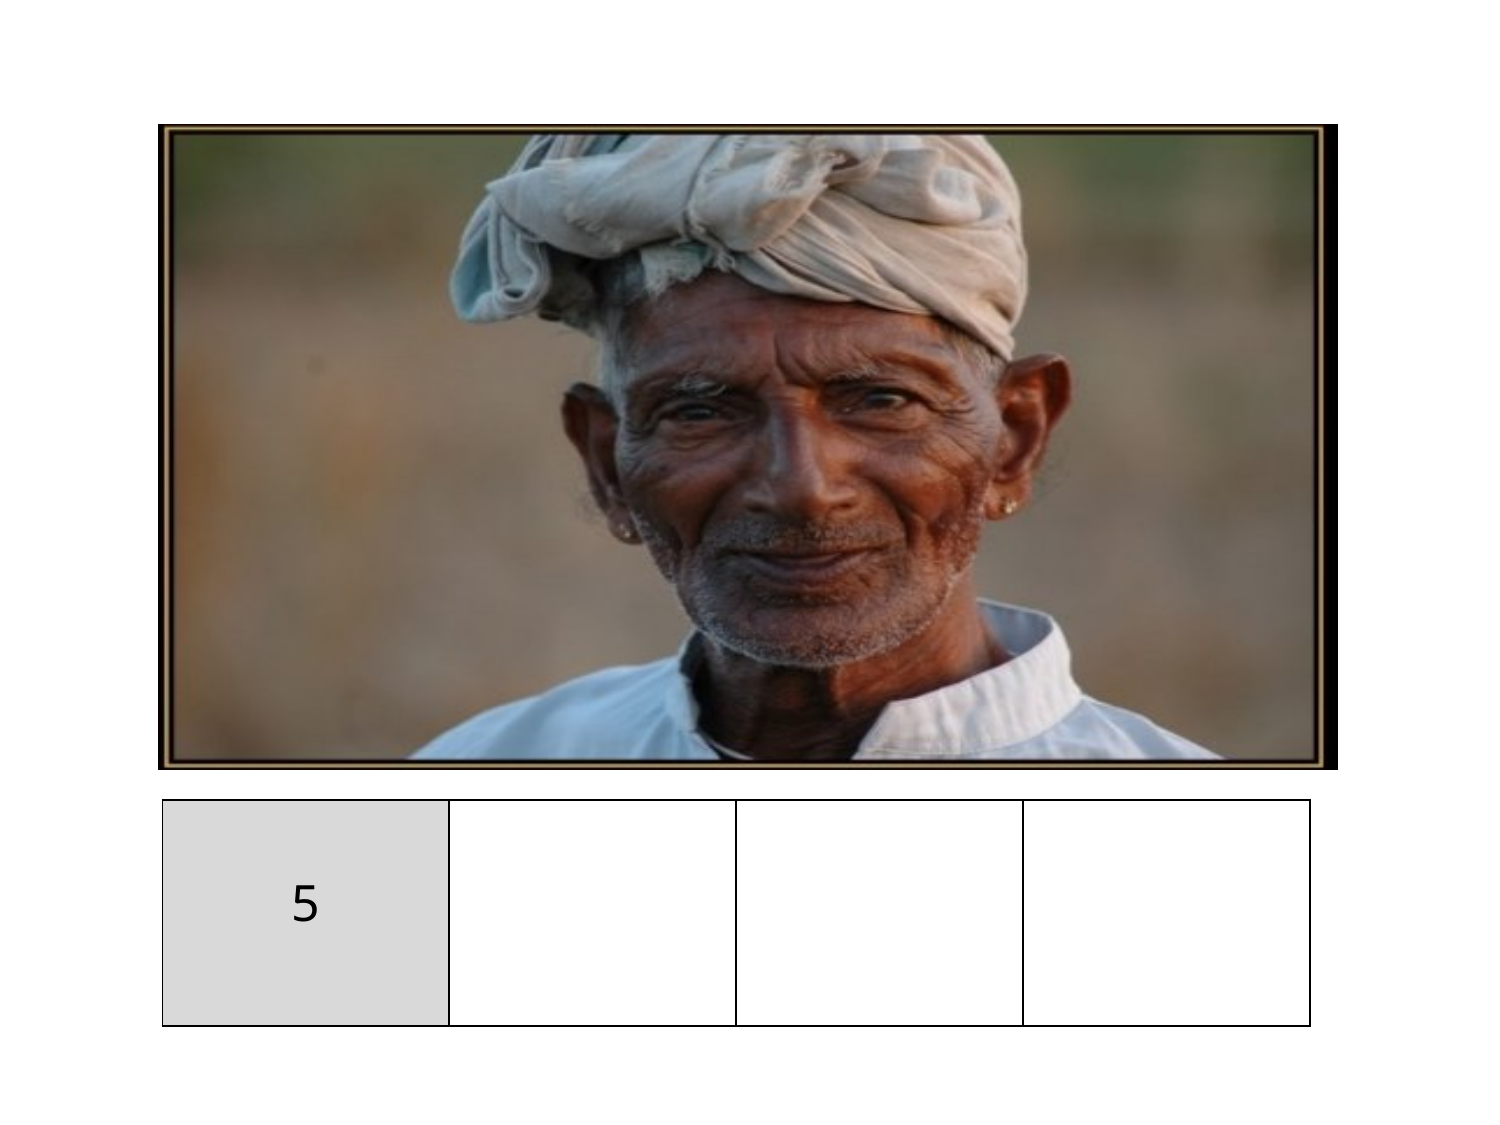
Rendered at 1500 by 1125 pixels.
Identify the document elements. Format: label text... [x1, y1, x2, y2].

table_header [737, 801, 1022, 1025]
table_header [1024, 801, 1309, 1025]
table_header 5 [163, 801, 448, 1025]
picture [158, 124, 1338, 771]
table_header [450, 801, 735, 1025]
